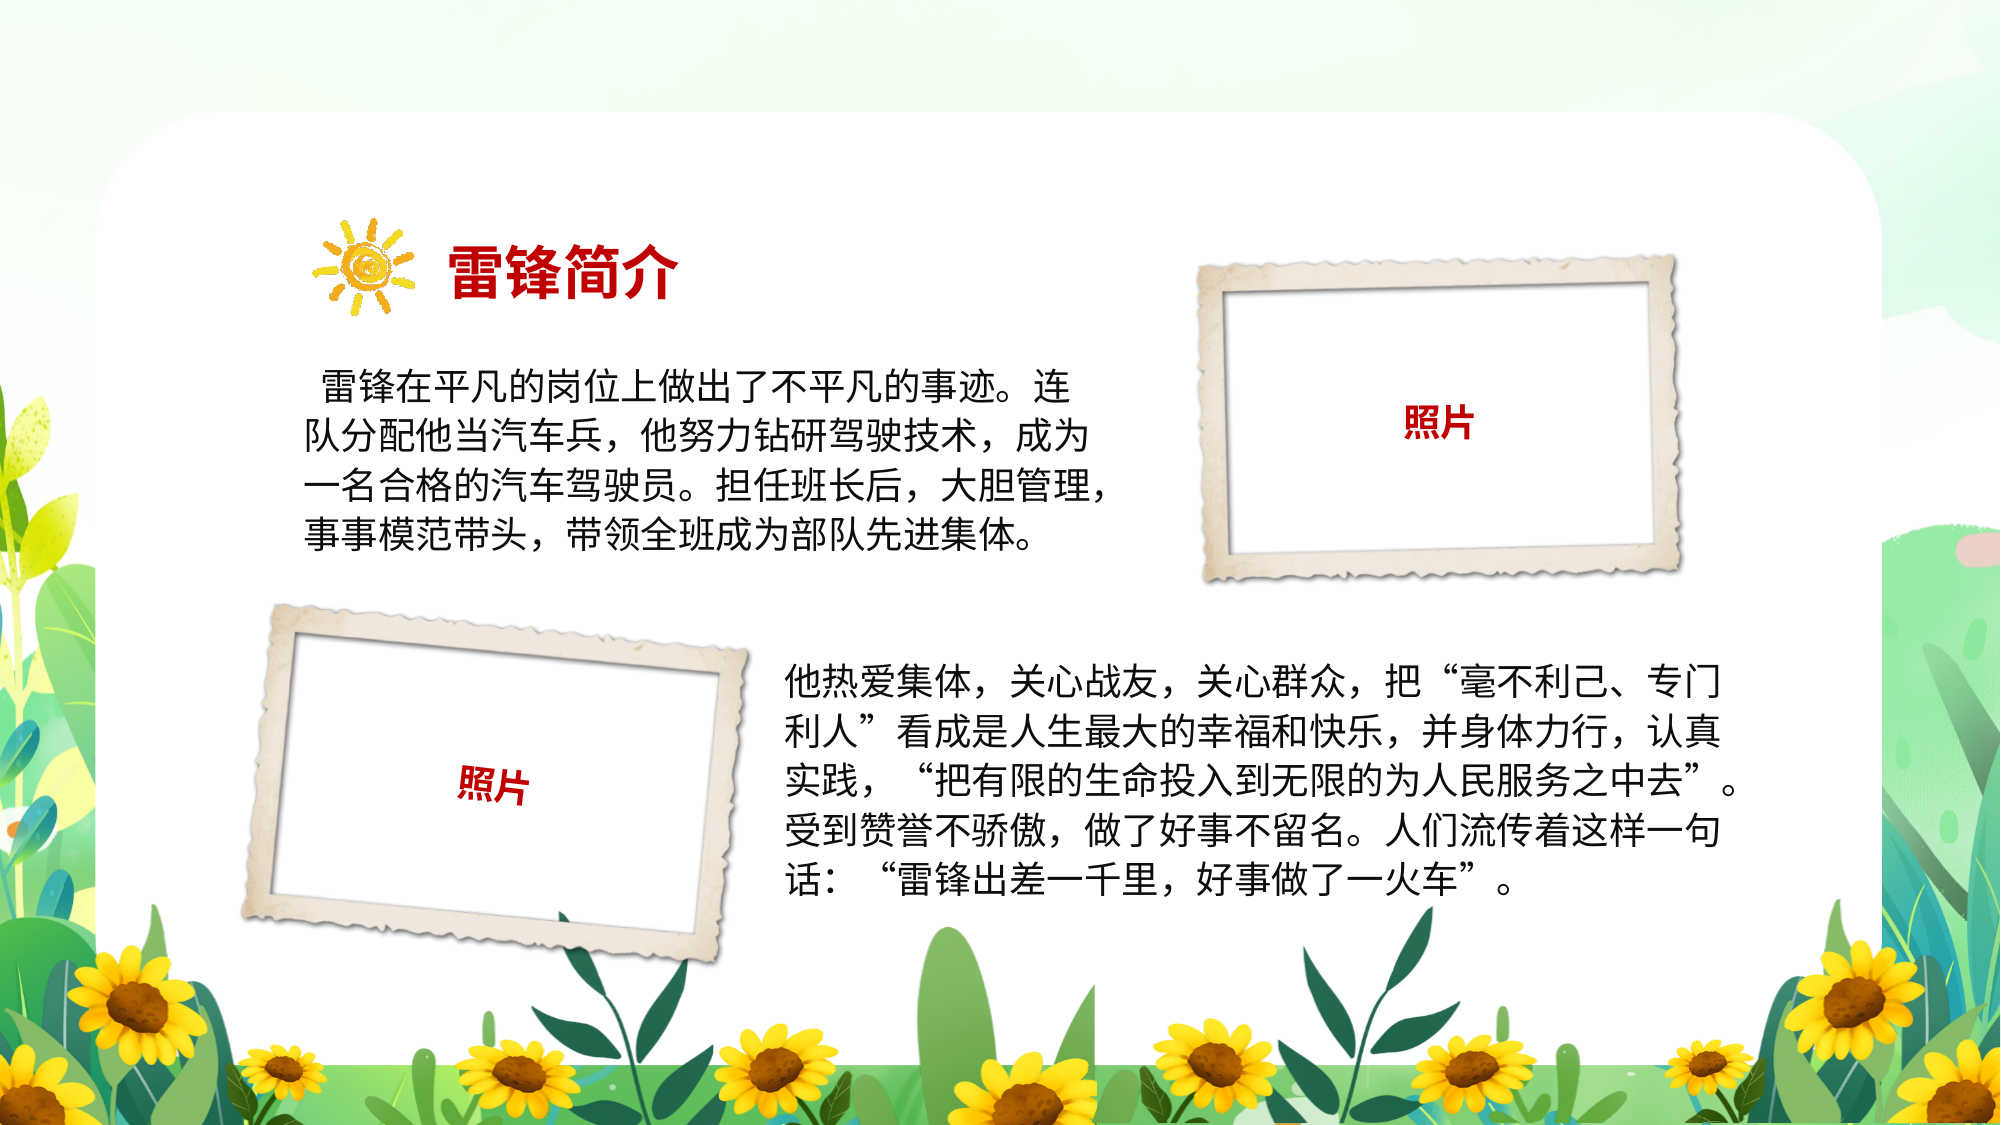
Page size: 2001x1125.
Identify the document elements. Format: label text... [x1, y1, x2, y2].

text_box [1193, 251, 1688, 589]
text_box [312, 218, 697, 316]
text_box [248, 616, 744, 954]
text_box 他热爱集体，关心战友，关心群众，把“毫不利己、专门利人”看成是人生最大的幸福和快乐，并身体力行，认真实践，“把有限的生命投入到无限的为人民服务之中去”。受到赞誉不骄傲，做了好事不留名。人们流传着这样一句话：“雷锋出差一千里，好事做了一火车”。 [769, 646, 1770, 909]
picture [0, 0, 2001, 1125]
text_box 雷锋在平凡的岗位上做出了不平凡的事迹。连队分配他当汽车兵，他努力钻研驾驶技术，成为一名合格的汽车驾驶员。担任班长后，大胆管理，事事模范带头，带领全班成为部队先进集体。 [288, 350, 1114, 564]
